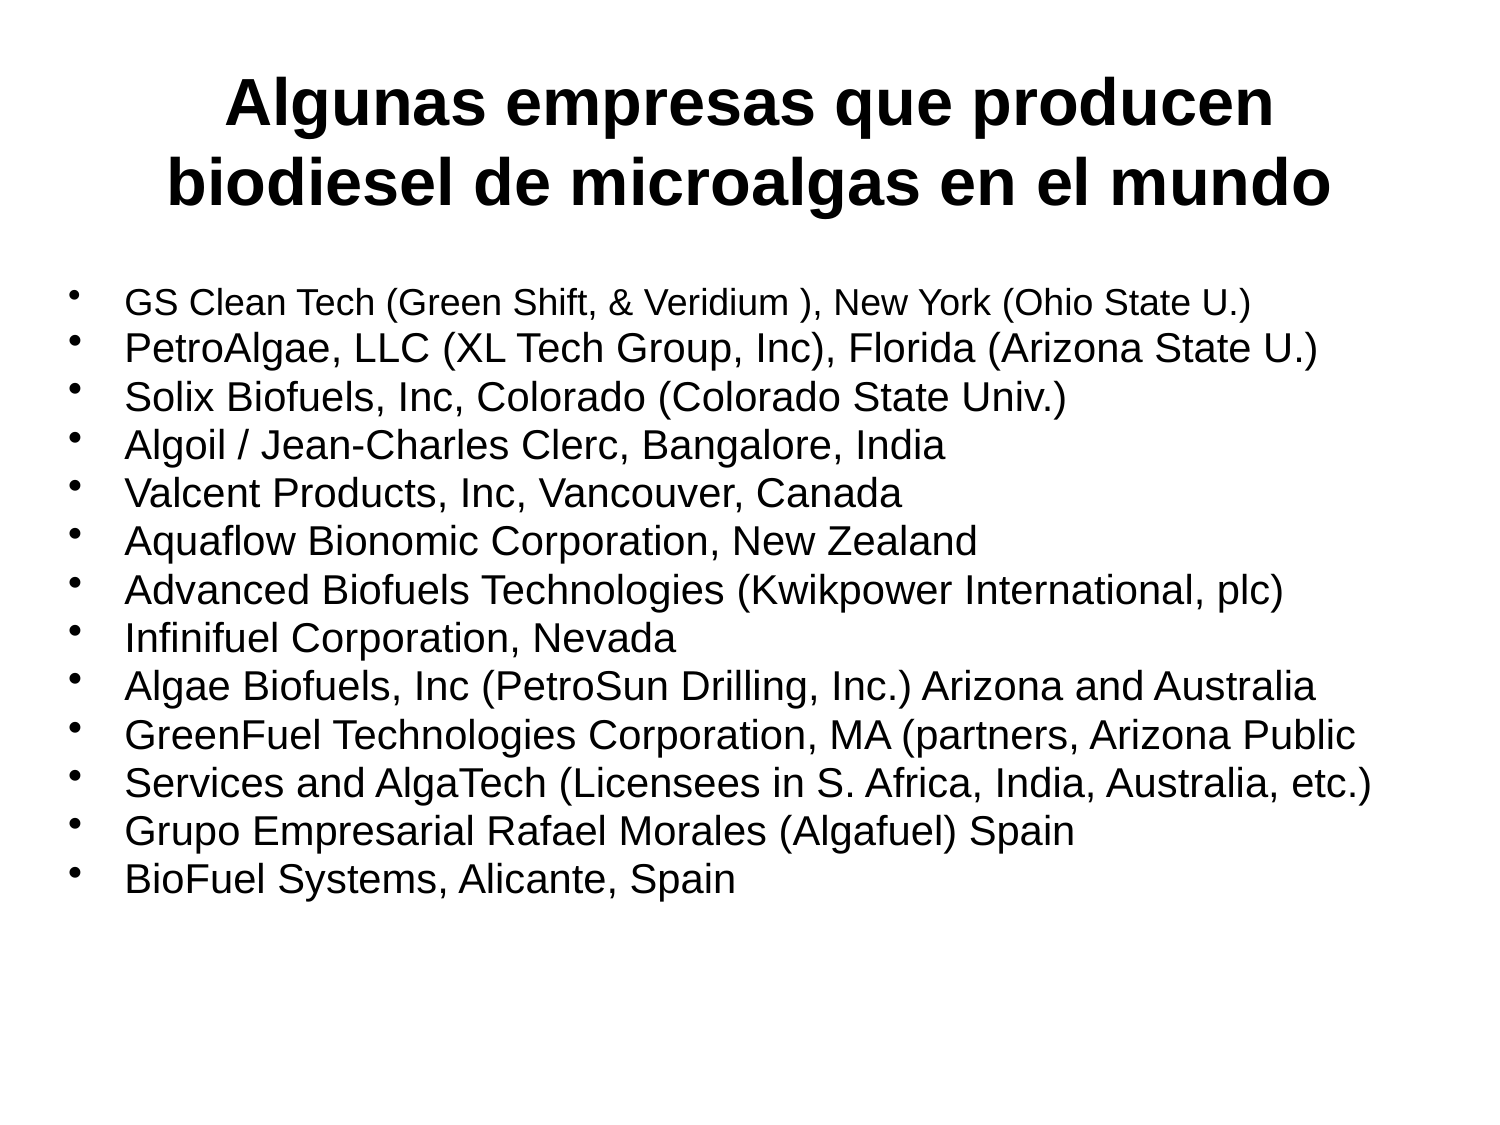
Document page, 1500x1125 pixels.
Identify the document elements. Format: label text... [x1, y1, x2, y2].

list GS Clean Tech (Green Shift, & Veridium ), New York (Ohio State U.) PetroAlgae, LLC (XL Tech Group, Inc), Florida (Arizona State U.) Solix Biofuels, Inc, Colorado (Colorado State Univ.) Algoil / Jean-Charles Clerc, Bangalore, India Valcent Products, Inc, Vancouver, Canada Aquaflow Bionomic Corporation, New Zealand Advanced Biofuels Technologies (Kwikpower International, plc) Infinifuel Corporation, Nevada Algae Biofuels, Inc (PetroSun Drilling, Inc.) Arizona and Australia GreenFuel Technologies Corporation, MA (partners, Arizona Public Services and AlgaTech (Licensees in S. Africa, India, Australia, etc.) Grupo Empresarial Rafael Morales (Algafuel) Spain BioFuel Systems, Alicante, Spain [52, 278, 1404, 1022]
title Algunas empresas que producen biodiesel de microalgas en el mundo [74, 44, 1426, 233]
